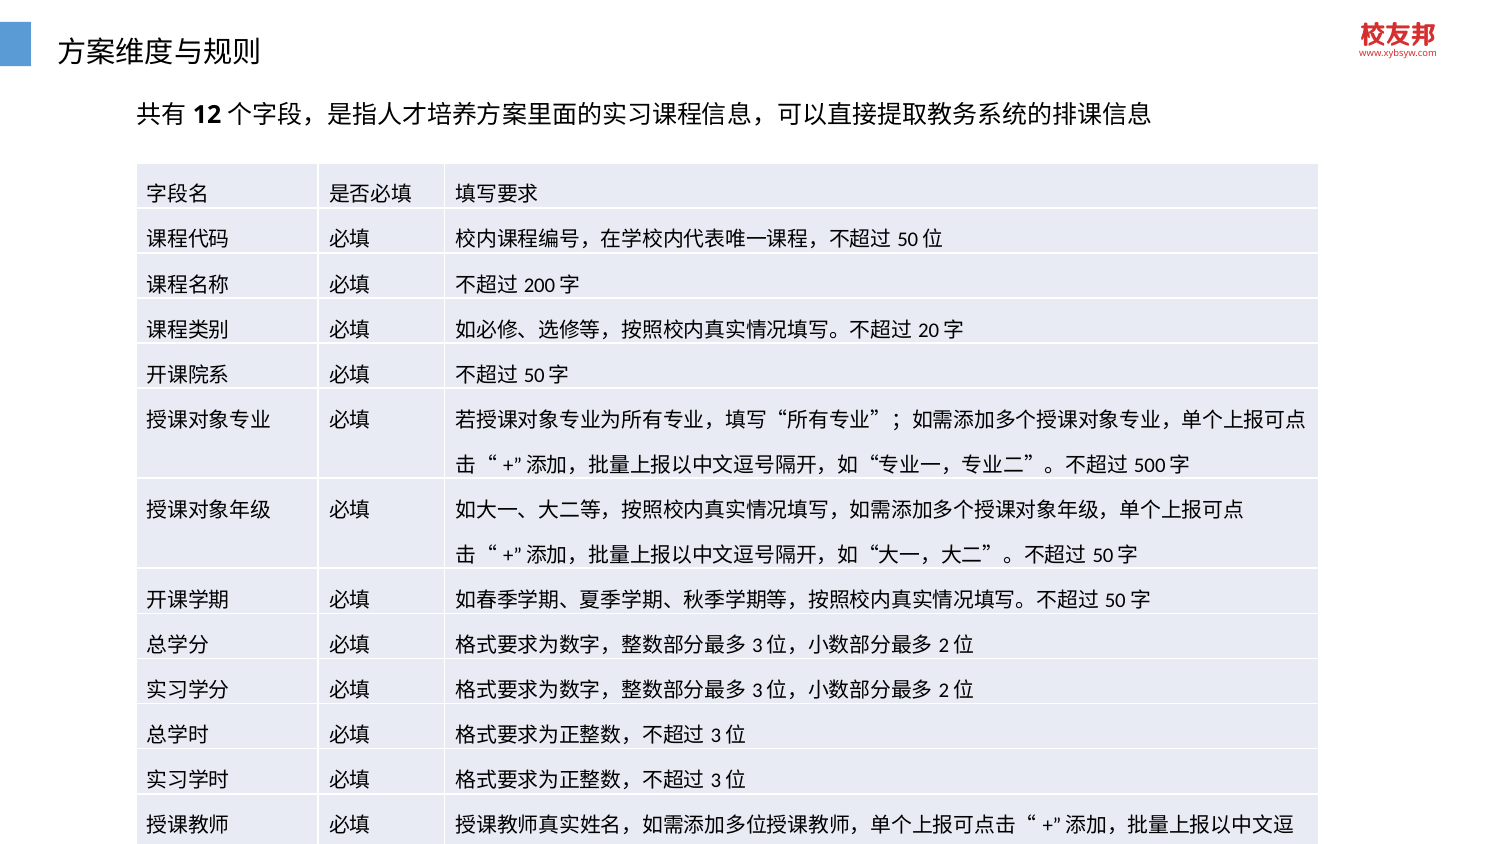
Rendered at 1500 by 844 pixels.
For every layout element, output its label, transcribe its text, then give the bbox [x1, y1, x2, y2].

table_cell 格式要求为数字，整数部分最多3位，小数部分最多2位 [445, 614, 1318, 658]
table_cell 实习学时 [137, 749, 317, 793]
table_cell 如春季学期、夏季学期、秋季学期等，按照校内真实情况填写。不超过50字 [445, 569, 1318, 613]
title 方案维度与规则 [42, 11, 939, 77]
table_cell 必填 [319, 479, 444, 567]
picture [1361, 22, 1435, 46]
table_cell 必填 [319, 659, 444, 703]
table_cell 课程类别 [137, 299, 317, 342]
table_cell 必填 [319, 569, 444, 613]
table_cell 必填 [319, 389, 444, 477]
table_cell 授课对象年级 [137, 479, 317, 567]
table_cell 校内课程编号，在学校内代表唯一课程，不超过50位 [445, 209, 1318, 252]
table_cell 总学分 [137, 614, 317, 658]
table_cell 若授课对象专业为所有专业，填写“所有专业”；如需添加多个授课对象专业，单个上报可点击“+”添加，批量上报以中文逗号隔开，如“专业一，专业二”。不超过500字 [445, 389, 1318, 477]
table_header 填写要求 [445, 164, 1318, 207]
text_box 共有12个字段，是指人才培养方案里面的实习课程信息，可以直接提取教务系统的排课信息 [122, 76, 1378, 137]
table_cell 格式要求为数字，整数部分最多3位，小数部分最多2位 [445, 659, 1318, 703]
table_cell 课程名称 [137, 254, 317, 297]
table_cell 如大一、大二等，按照校内真实情况填写，如需添加多个授课对象年级，单个上报可点击“+”添加，批量上报以中文逗号隔开，如“大一，大二”。不超过50字 [445, 479, 1318, 567]
table_cell 必填 [319, 209, 444, 252]
table_cell 必填 [319, 795, 444, 844]
table_cell 必填 [319, 254, 444, 297]
table_cell 不超过200字 [445, 254, 1318, 297]
table_cell 必填 [319, 299, 444, 342]
table_cell 实习学分 [137, 659, 317, 703]
table_cell 必填 [319, 344, 444, 387]
table_cell 格式要求为正整数，不超过3位 [445, 704, 1318, 748]
table_cell 格式要求为正整数，不超过3位 [445, 749, 1318, 793]
table_cell 课程代码 [137, 209, 317, 252]
table_cell 必填 [319, 749, 444, 793]
table_cell 必填 [319, 614, 444, 658]
table_cell 必填 [319, 704, 444, 748]
table_header 字段名 [137, 164, 317, 207]
table_cell 总学时 [137, 704, 317, 748]
table_cell 开课学期 [137, 569, 317, 613]
table_cell 授课教师 [137, 795, 317, 844]
table_cell 如必修、选修等，按照校内真实情况填写。不超过20字 [445, 299, 1318, 342]
table_cell 授课对象专业 [137, 389, 317, 477]
table_cell 开课院系 [137, 344, 317, 387]
table_cell 授课教师真实姓名，如需添加多位授课教师，单个上报可点击“+”添加，批量上报以中文逗号隔开，如“姓名1，姓名2”。不超过200字 [445, 795, 1318, 844]
table_cell 不超过50字 [445, 344, 1318, 387]
table_header 是否必填 [319, 164, 444, 207]
